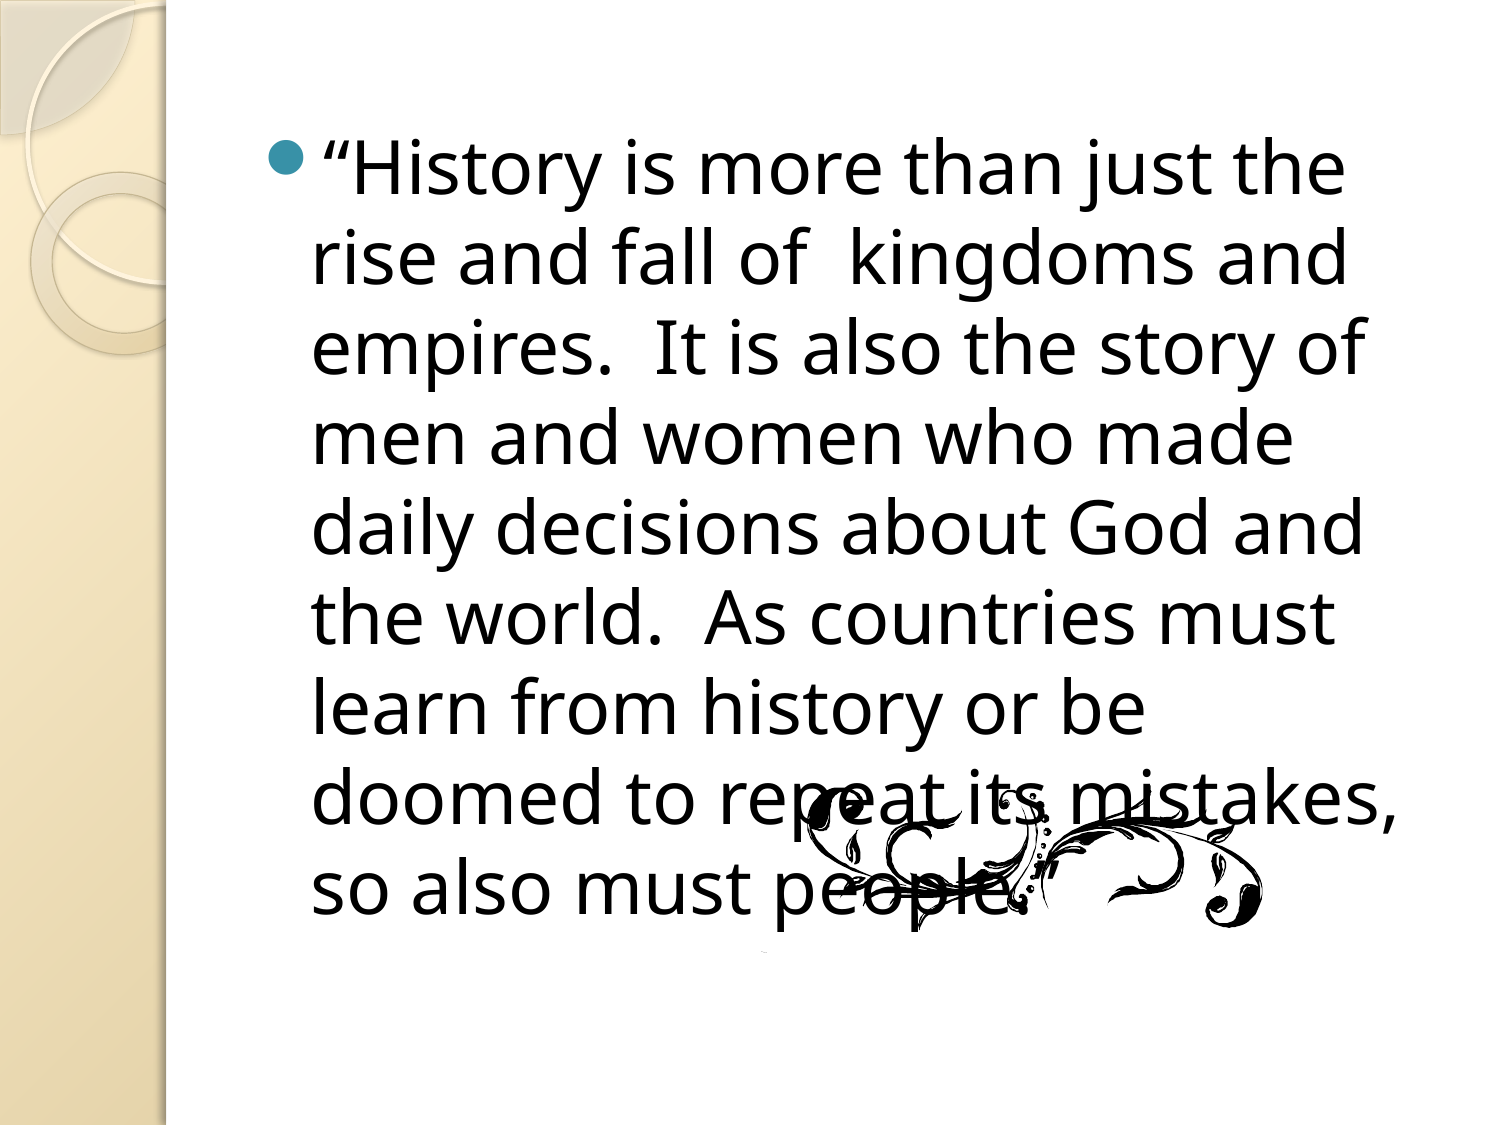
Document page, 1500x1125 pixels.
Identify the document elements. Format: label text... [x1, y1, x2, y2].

picture [760, 784, 1263, 953]
list “History is more than just the rise and fall of kingdoms and empires. It is also the story of men and women who made daily decisions about God and the world. As countries must learn from history or be doomed to repeat its mistakes, so also must people.” [235, 112, 1450, 1063]
